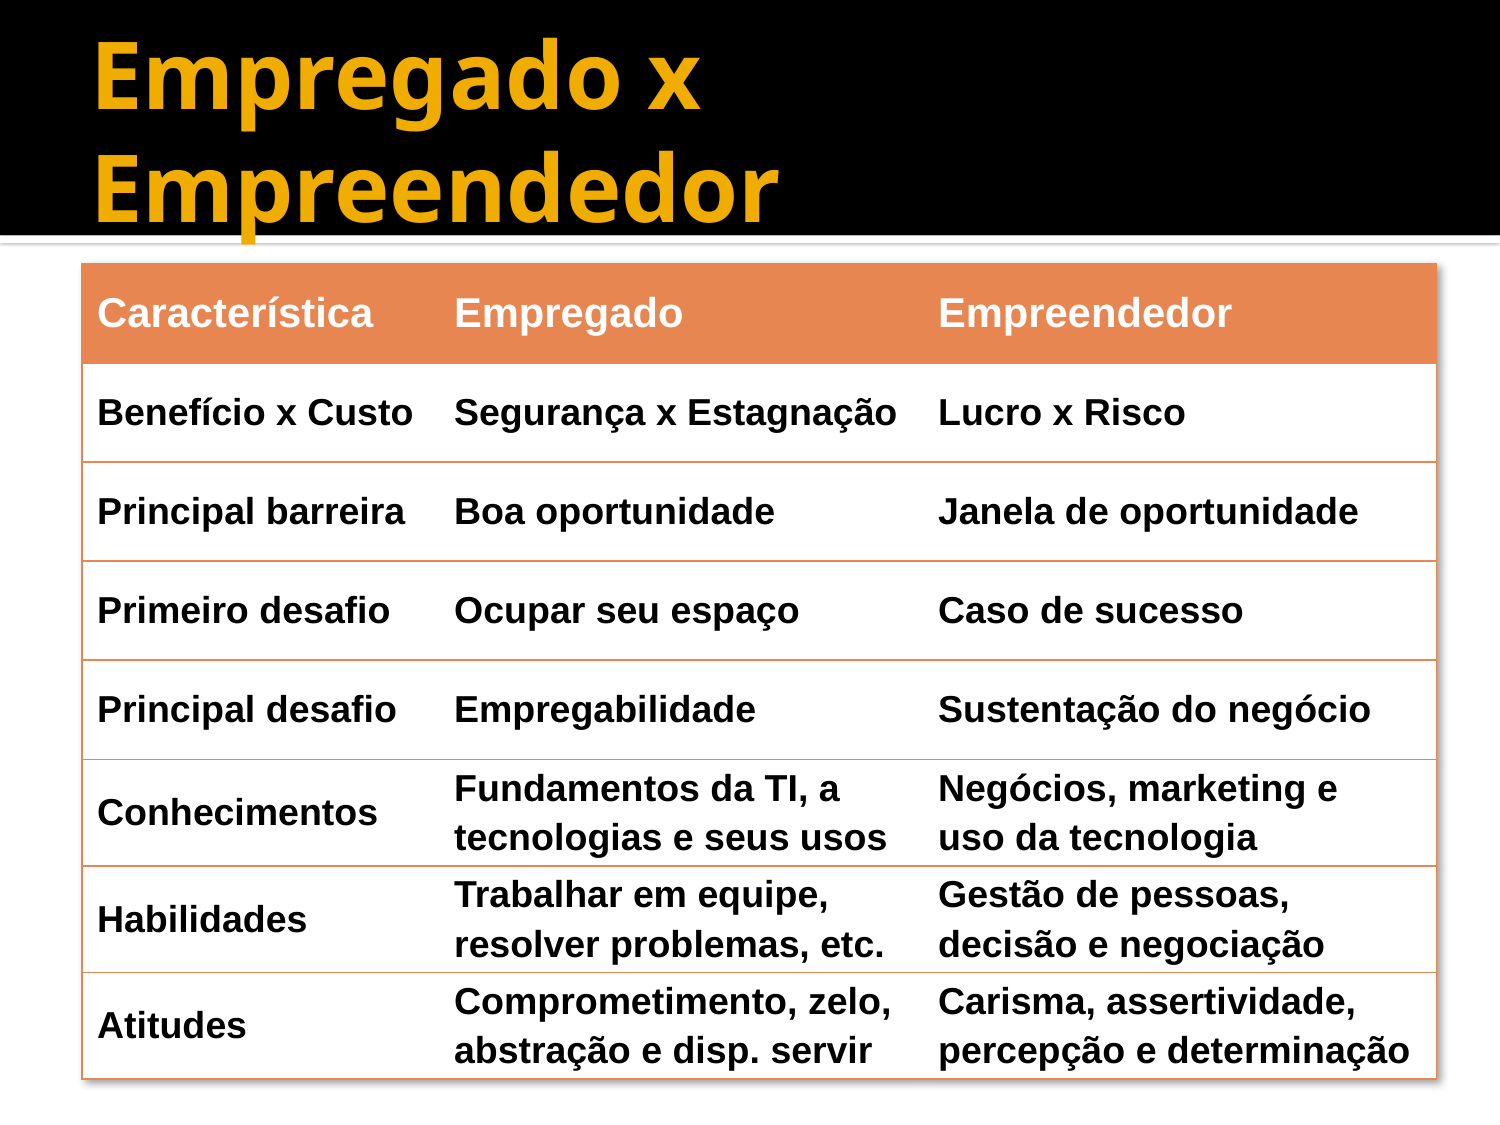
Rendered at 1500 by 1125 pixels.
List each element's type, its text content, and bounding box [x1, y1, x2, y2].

table_cell Primeiro desafio [83, 562, 439, 659]
table_cell Trabalhar em equipe, resolver problemas, etc. [439, 867, 923, 972]
title Empregado x Empreendedor [75, 25, 1425, 231]
table_cell Caso de sucesso [923, 562, 1436, 659]
table_cell Negócios, marketing e uso da tecnologia [923, 760, 1436, 865]
table_cell Comprometimento, zelo, abstração e disp. servir [439, 973, 923, 1078]
table_cell Janela de oportunidade [923, 463, 1436, 560]
table_cell Carisma, assertividade, percepção e determinação [923, 973, 1436, 1078]
table_cell Empregabilidade [439, 661, 923, 759]
table_cell Ocupar seu espaço [439, 562, 923, 659]
table_cell Conhecimentos [83, 760, 439, 865]
table_cell Lucro x Risco [923, 364, 1436, 461]
table_cell Gestão de pessoas, decisão e negociação [923, 867, 1436, 972]
table_cell Segurança x Estagnação [439, 364, 923, 461]
table_cell Atitudes [83, 973, 439, 1078]
table_header Empregado [439, 264, 923, 362]
table_cell Principal barreira [83, 463, 439, 560]
table_cell Habilidades [83, 867, 439, 972]
table_cell Benefício x Custo [83, 364, 439, 461]
table_cell Principal desafio [83, 661, 439, 759]
table_header Empreendedor [923, 264, 1436, 362]
table_header Característica [83, 264, 439, 362]
table_cell Fundamentos da TI, a tecnologias e seus usos [439, 760, 923, 865]
table_cell Boa oportunidade [439, 463, 923, 560]
table_cell Sustentação do negócio [923, 661, 1436, 759]
